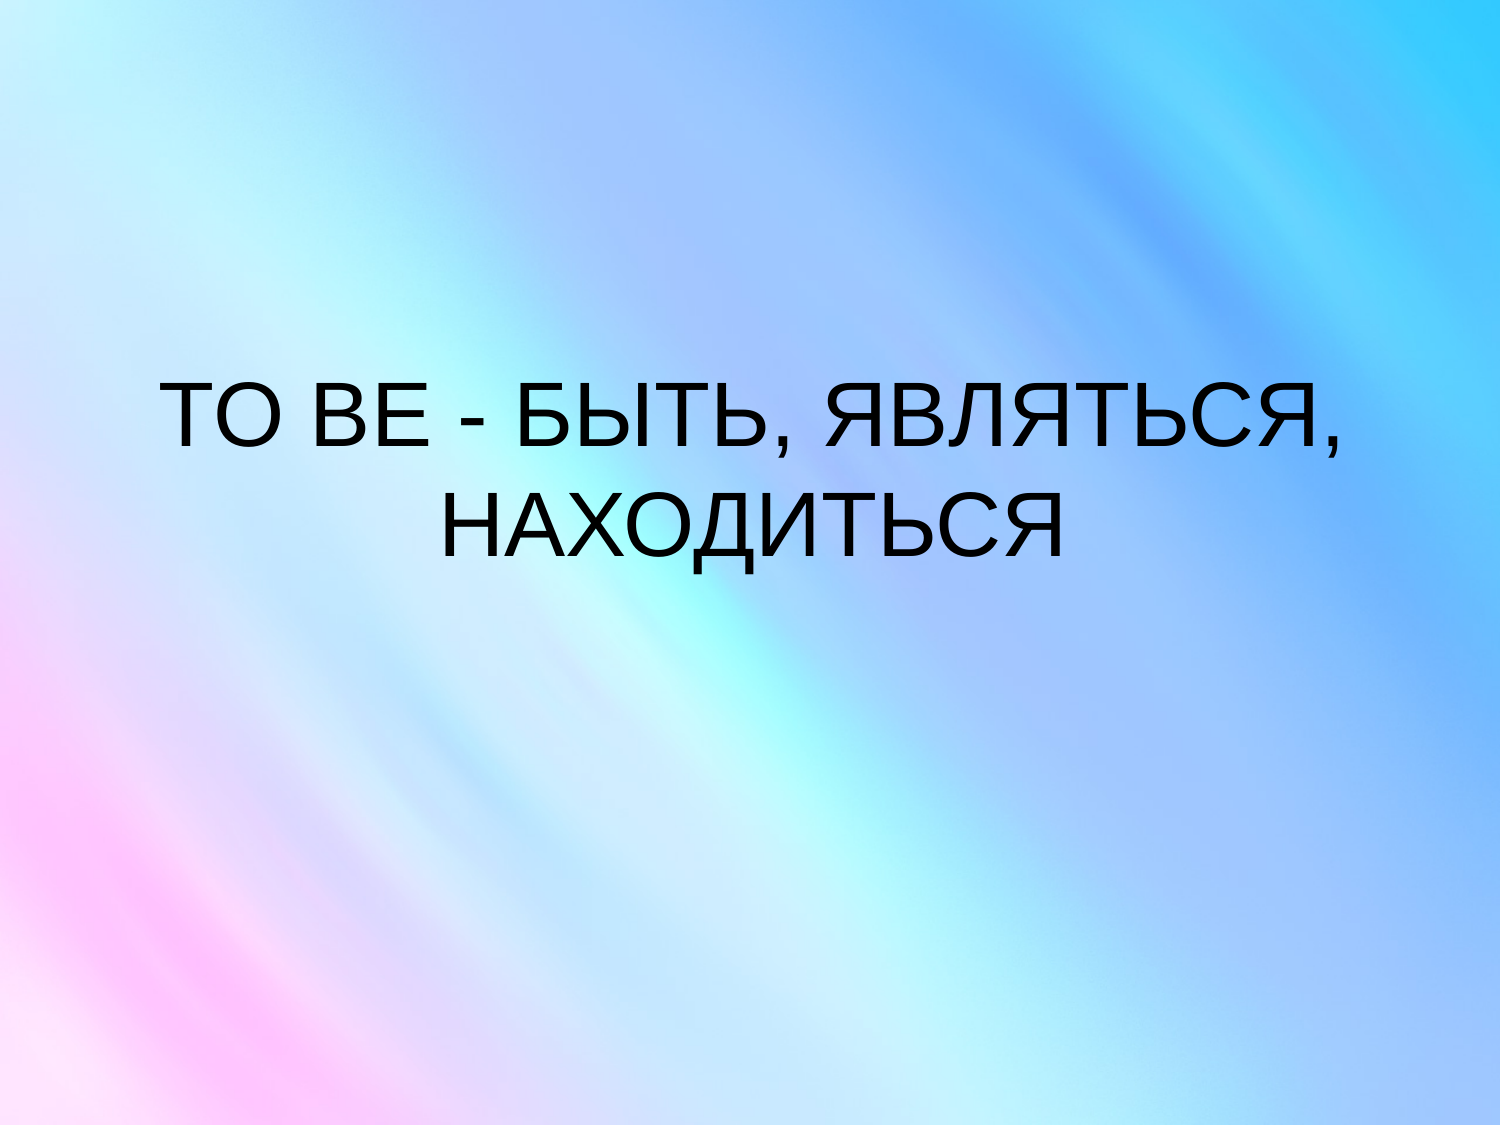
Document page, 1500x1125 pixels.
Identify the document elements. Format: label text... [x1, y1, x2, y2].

picture [0, 0, 1500, 1125]
title TO BE - БЫТЬ, ЯВЛЯТЬСЯ, НАХОДИТЬСЯ [117, 353, 1389, 577]
